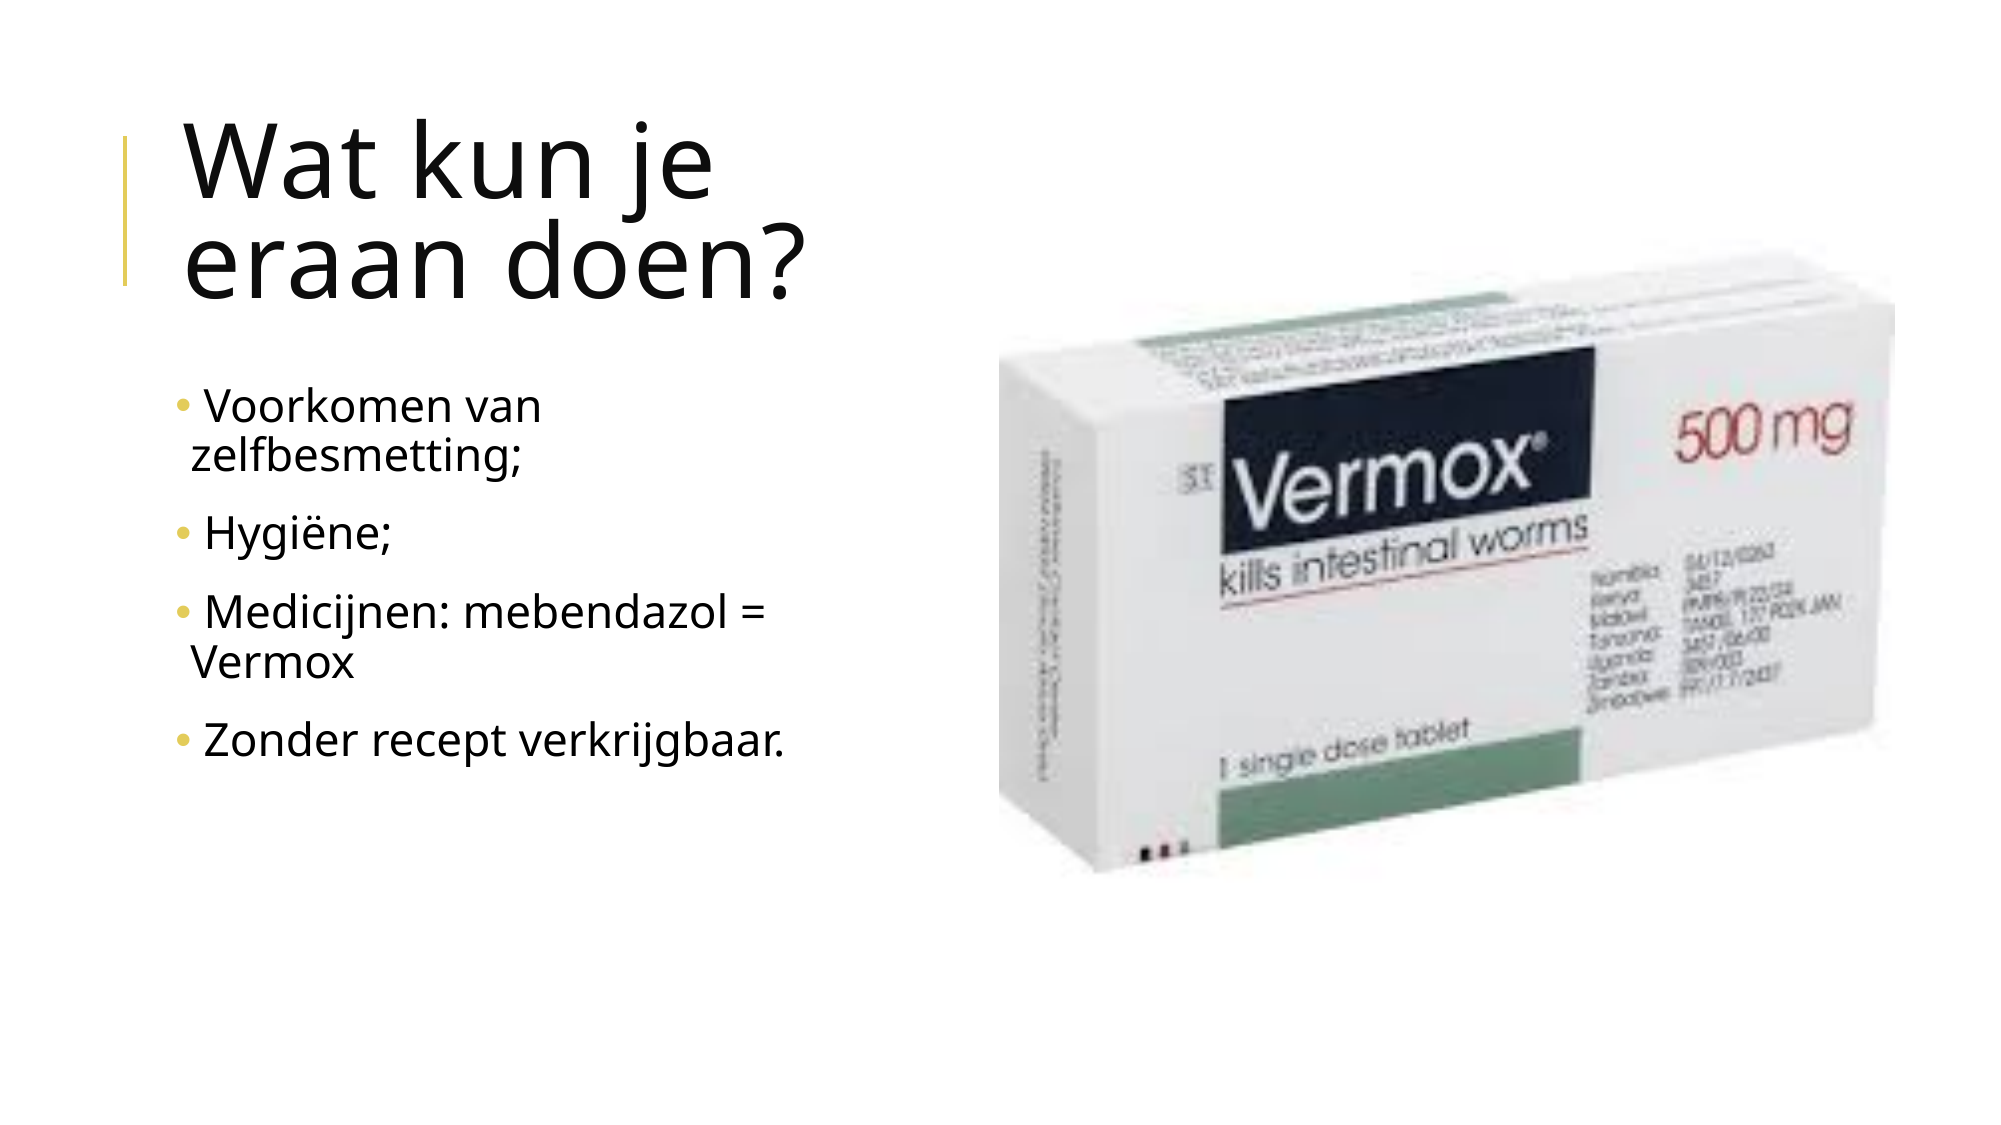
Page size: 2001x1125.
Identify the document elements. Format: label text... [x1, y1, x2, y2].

picture [999, 114, 1896, 1011]
list Voorkomen van zelfbesmetting; Hygiëne; Medicijnen: mebendazol = Vermox Zonder recept verkrijgbaar. [168, 375, 895, 1020]
title Wat kun je eraan doen? [168, 96, 895, 342]
